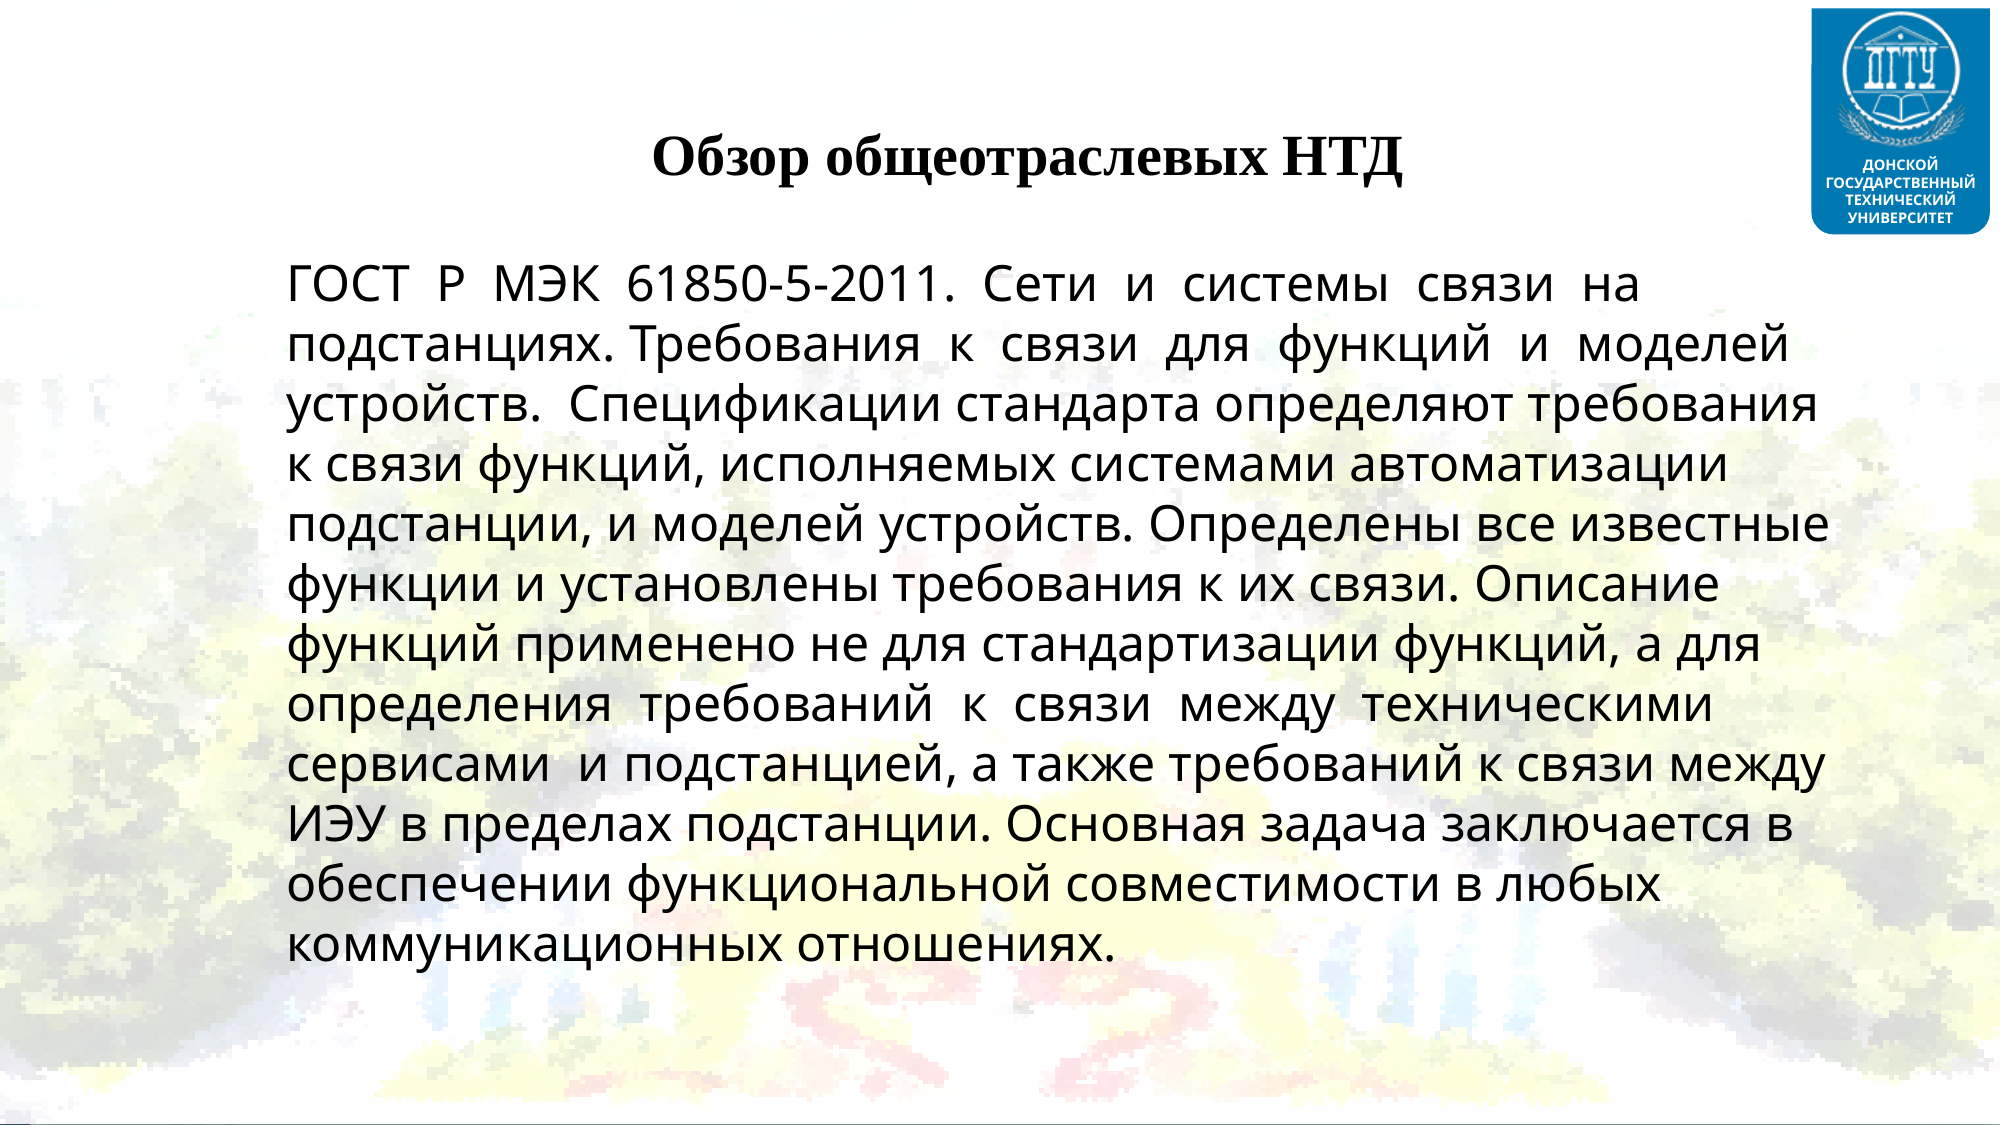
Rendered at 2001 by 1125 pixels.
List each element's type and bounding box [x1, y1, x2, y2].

text_box [1801, 8, 2000, 236]
picture [0, 0, 2000, 1125]
